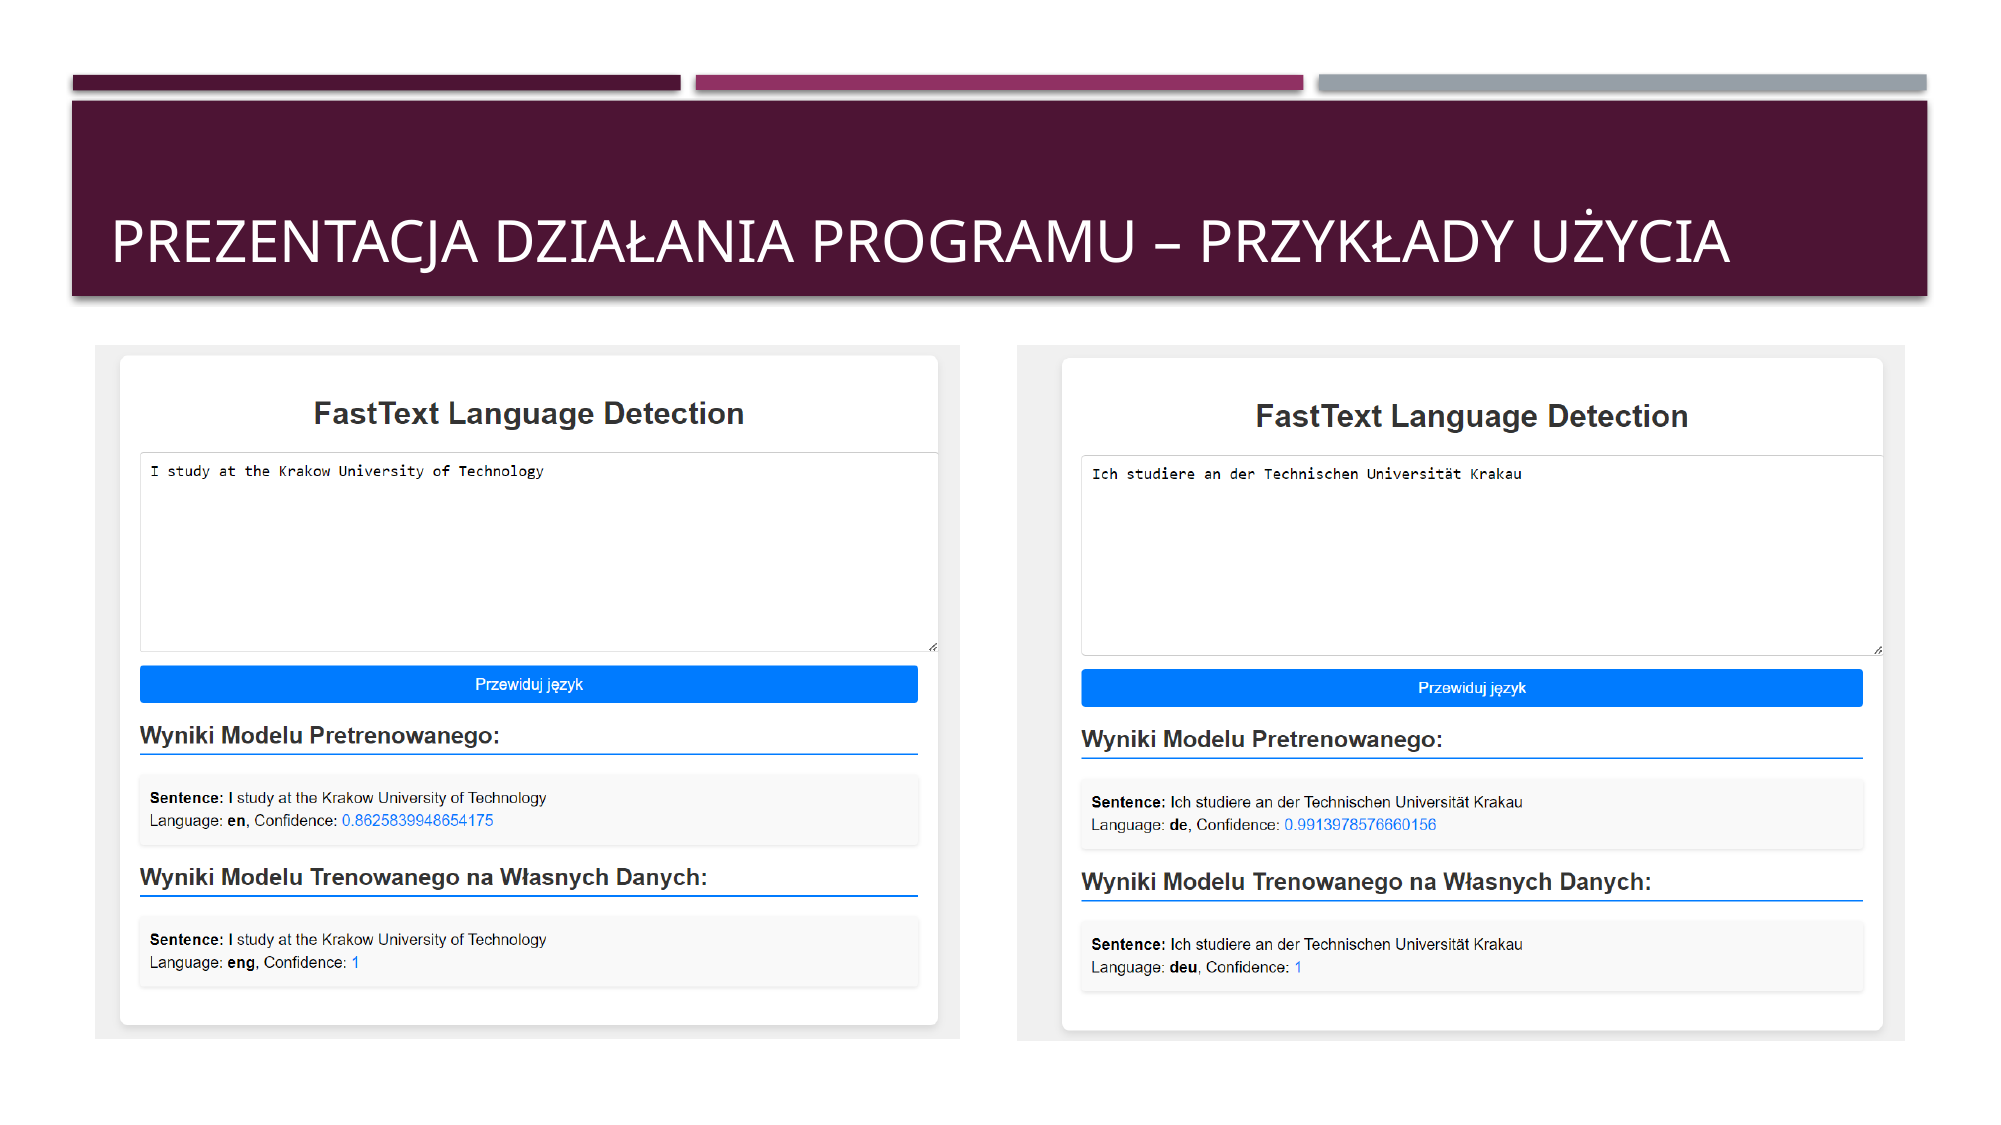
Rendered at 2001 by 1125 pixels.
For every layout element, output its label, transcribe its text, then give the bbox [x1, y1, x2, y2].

picture [94, 344, 961, 1039]
title PREZENTACJA DZIAŁANIA PROGRAMU – PRZYKŁADY UŻYCIA [95, 115, 1905, 282]
picture [1016, 344, 1906, 1041]
